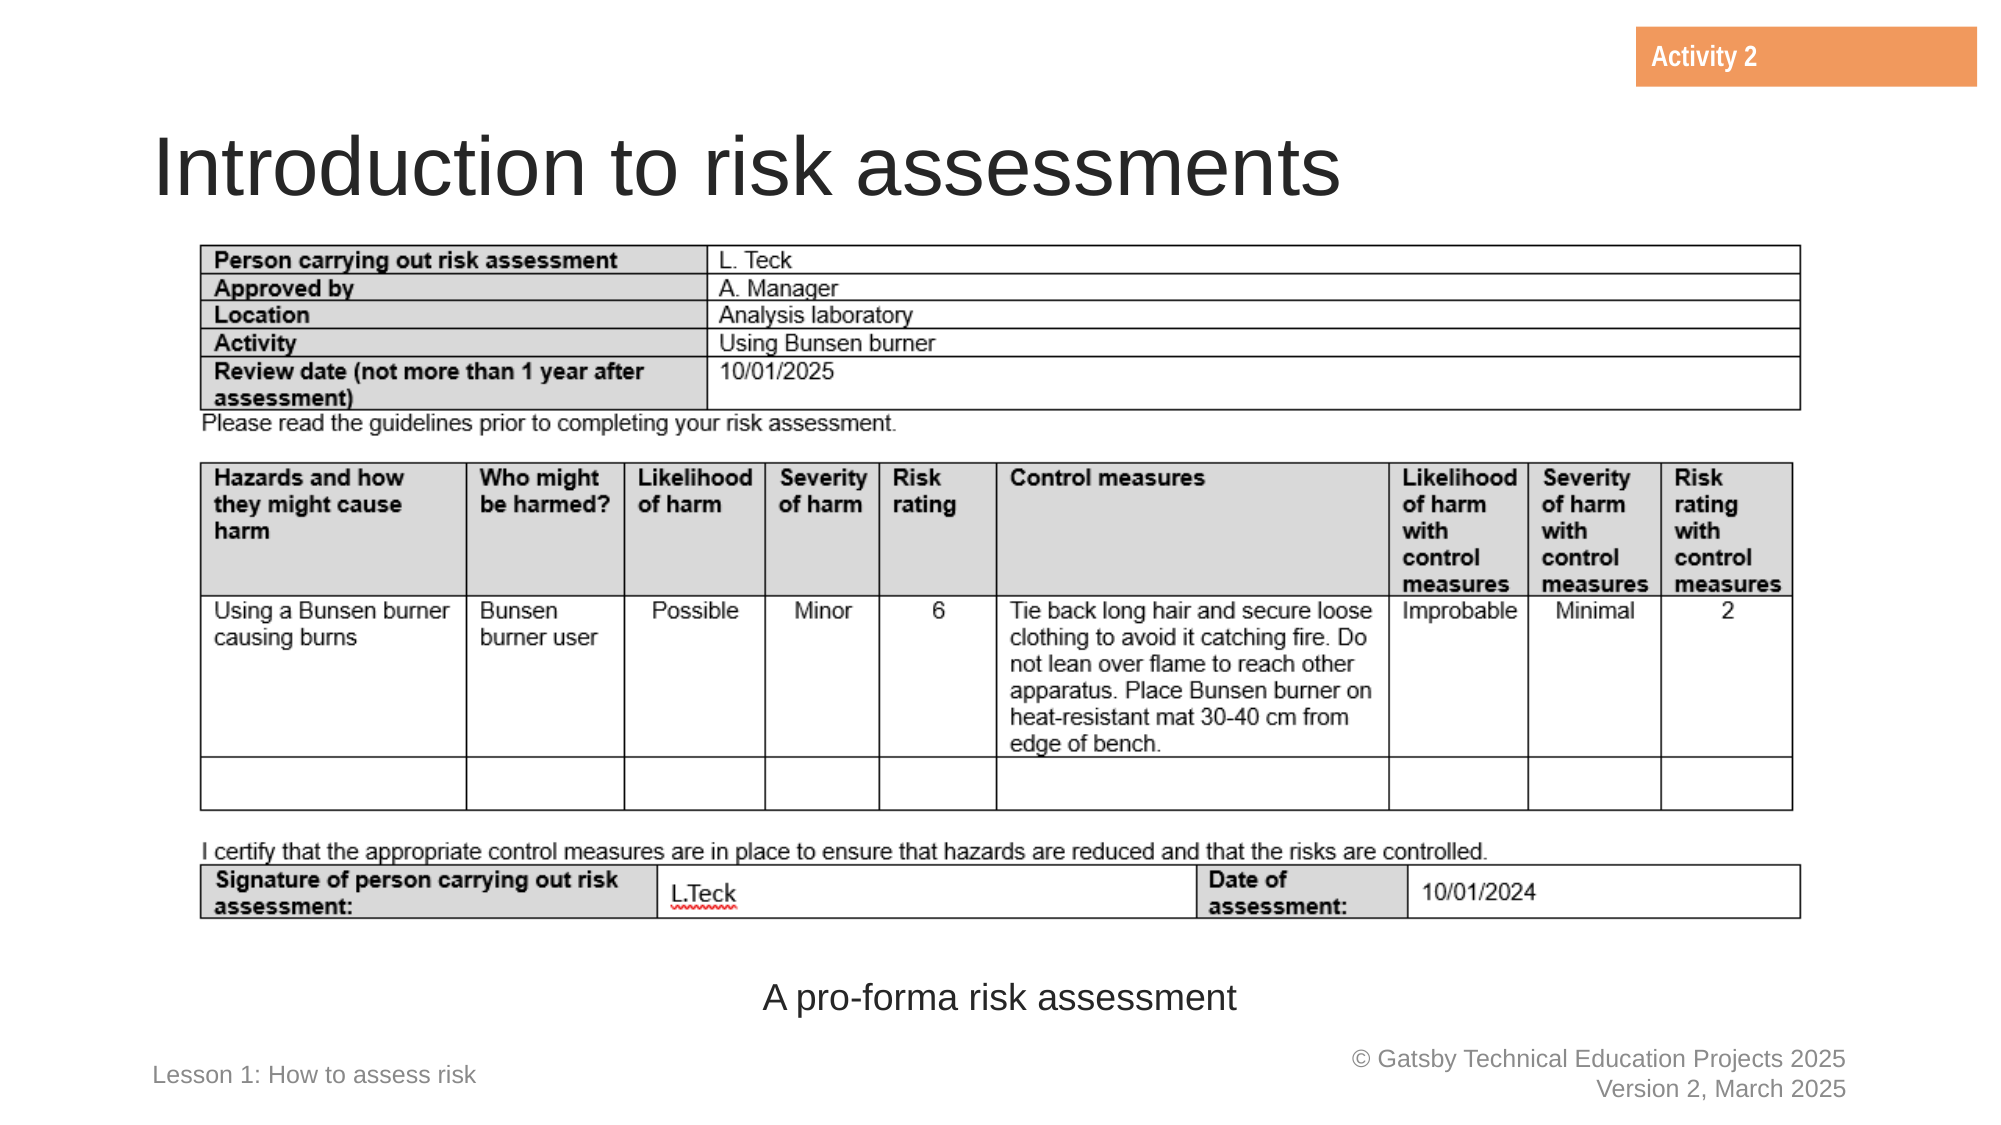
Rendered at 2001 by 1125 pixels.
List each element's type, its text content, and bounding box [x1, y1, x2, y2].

list Activity 2 [1636, 26, 1978, 87]
picture [183, 220, 1817, 952]
list A pro-forma risk assessment [137, 961, 1863, 1033]
list Lesson 1: How to assess risk [137, 1042, 829, 1103]
title Introduction to risk assessments [137, 59, 1863, 278]
